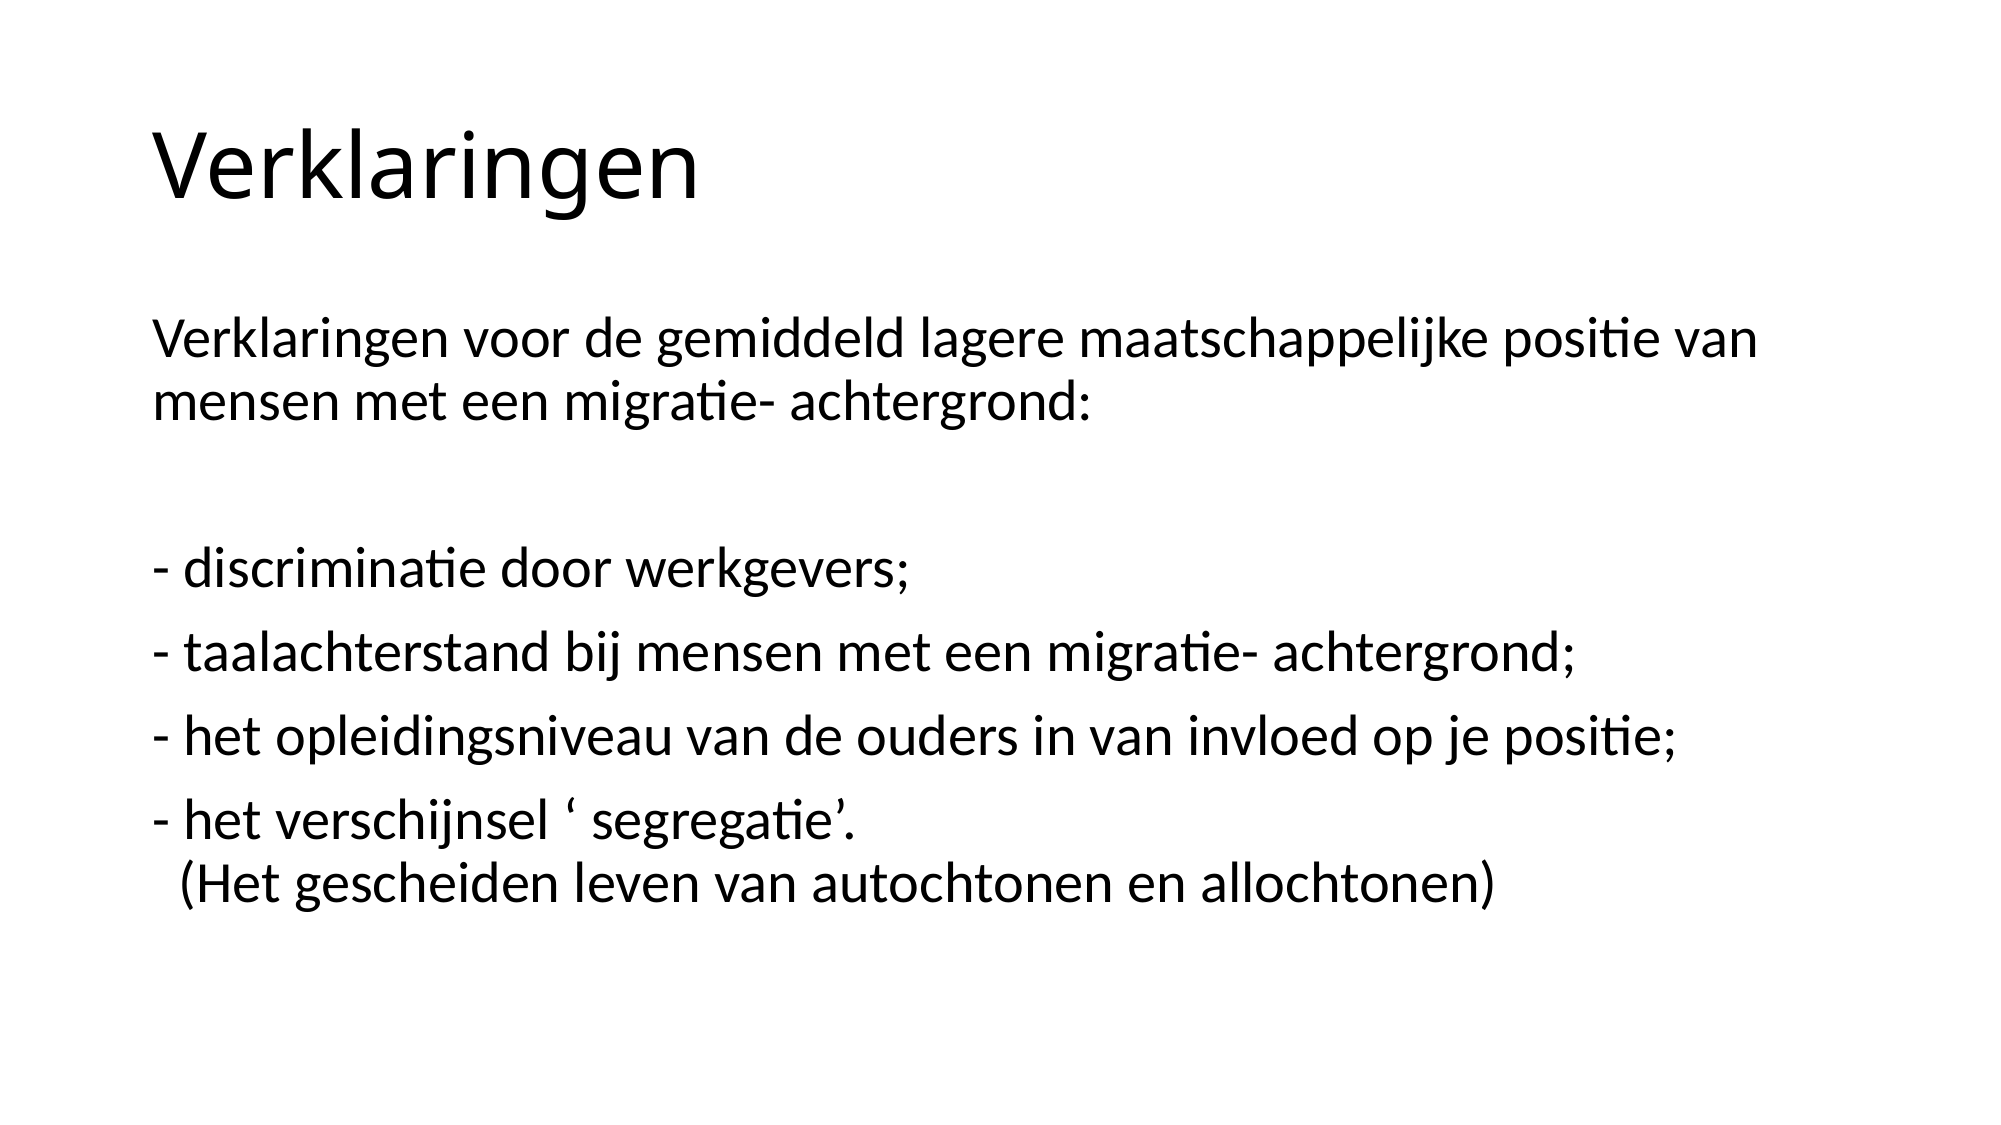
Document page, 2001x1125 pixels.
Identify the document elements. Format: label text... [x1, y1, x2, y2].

title Verklaringen [137, 59, 1863, 278]
list Verklaringen voor de gemiddeld lagere maatschappelijke positie van mensen met een migratie- achtergrond: - discriminatie door werkgevers; - taalachterstand bij mensen met een migratie- achtergrond; - het opleidingsniveau van de ouders in van invloed op je positie; - het verschijnsel ‘ segregatie’. (Het gescheiden leven van autochtonen en allochtonen) [137, 299, 1863, 1014]
